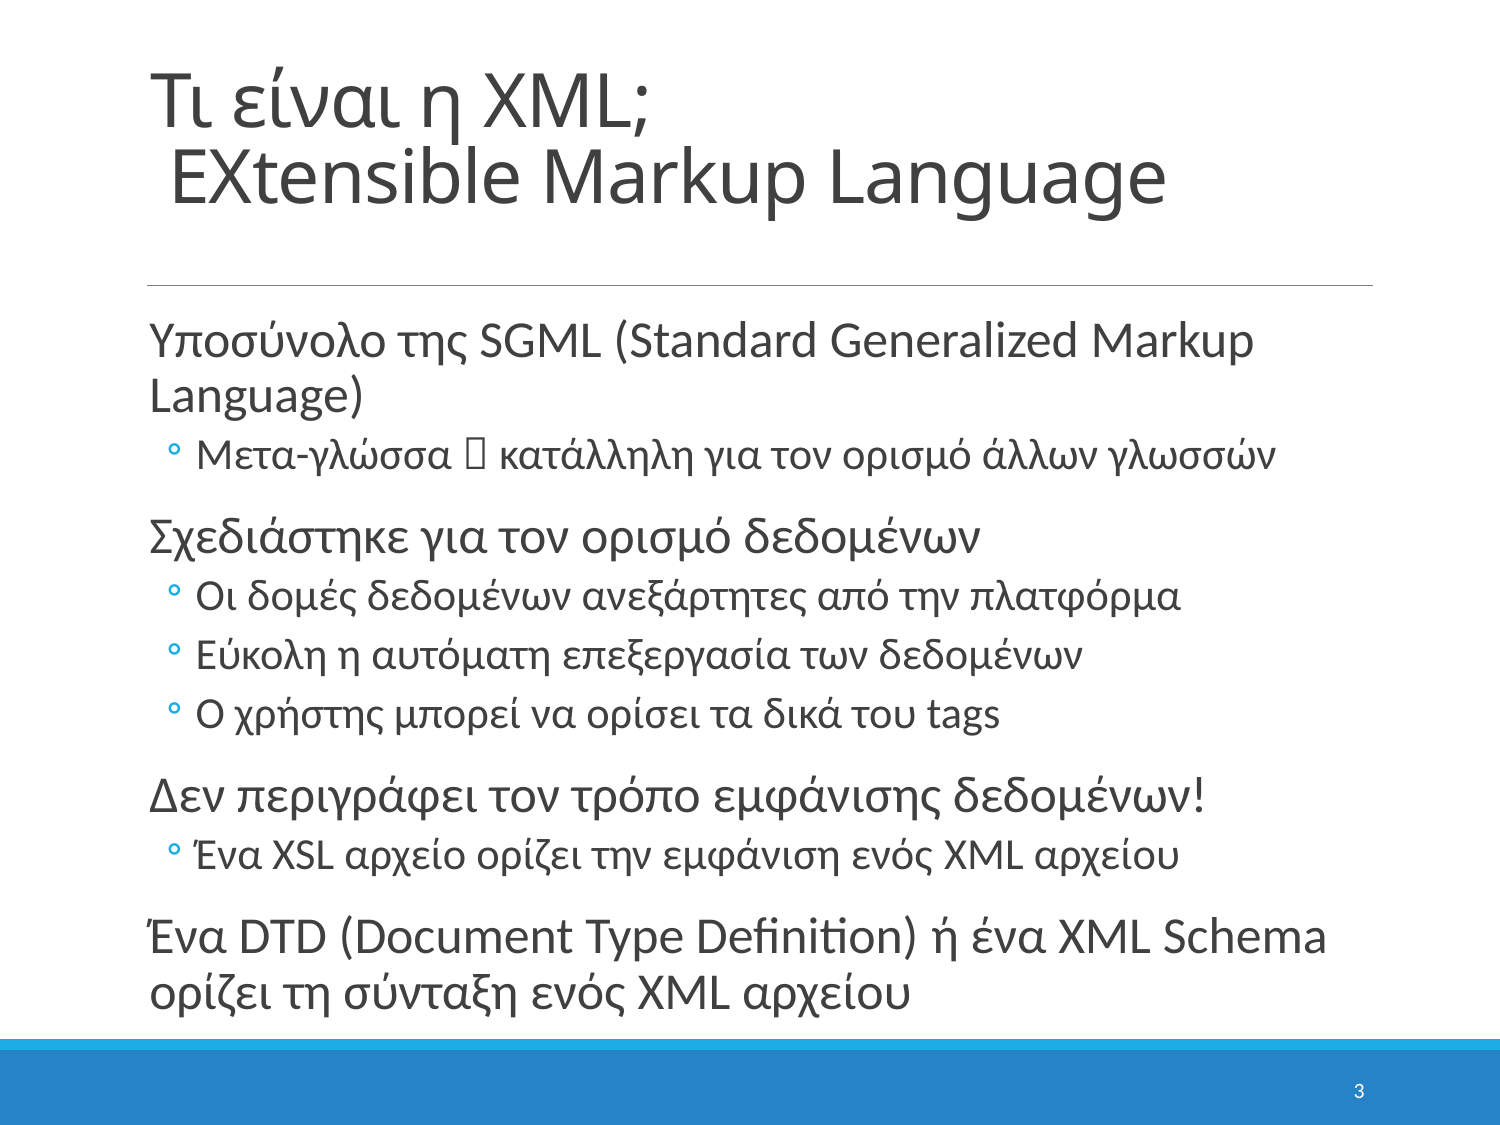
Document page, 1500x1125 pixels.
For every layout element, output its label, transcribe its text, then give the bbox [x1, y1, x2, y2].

title Τι είναι η XML; EXtensible Markup Language [135, 43, 1373, 227]
list Υποσύνολο της SGML (Standard Generalized Markup Language) Μετα-γλώσσα  κατάλληλη για τον ορισμό άλλων γλωσσών Σχεδιάστηκε για τον ορισμό δεδομένων Οι δομές δεδομένων ανεξάρτητες από την πλατφόρμα Εύκολη η αυτόματη επεξεργασία των δεδομένων Ο χρήστης μπορεί να ορίσει τα δικά του tags Δεν περιγράφει τον τρόπο εμφάνισης δεδομένων! Ένα XSL αρχείο ορίζει την εμφάνιση ενός XML αρχείου Ένα DTD (Document Type Definition) ή ένα XML Schema ορίζει τη σύνταξη ενός XML αρχείου [135, 304, 1373, 1029]
slide_number 3 [1218, 1059, 1380, 1120]
